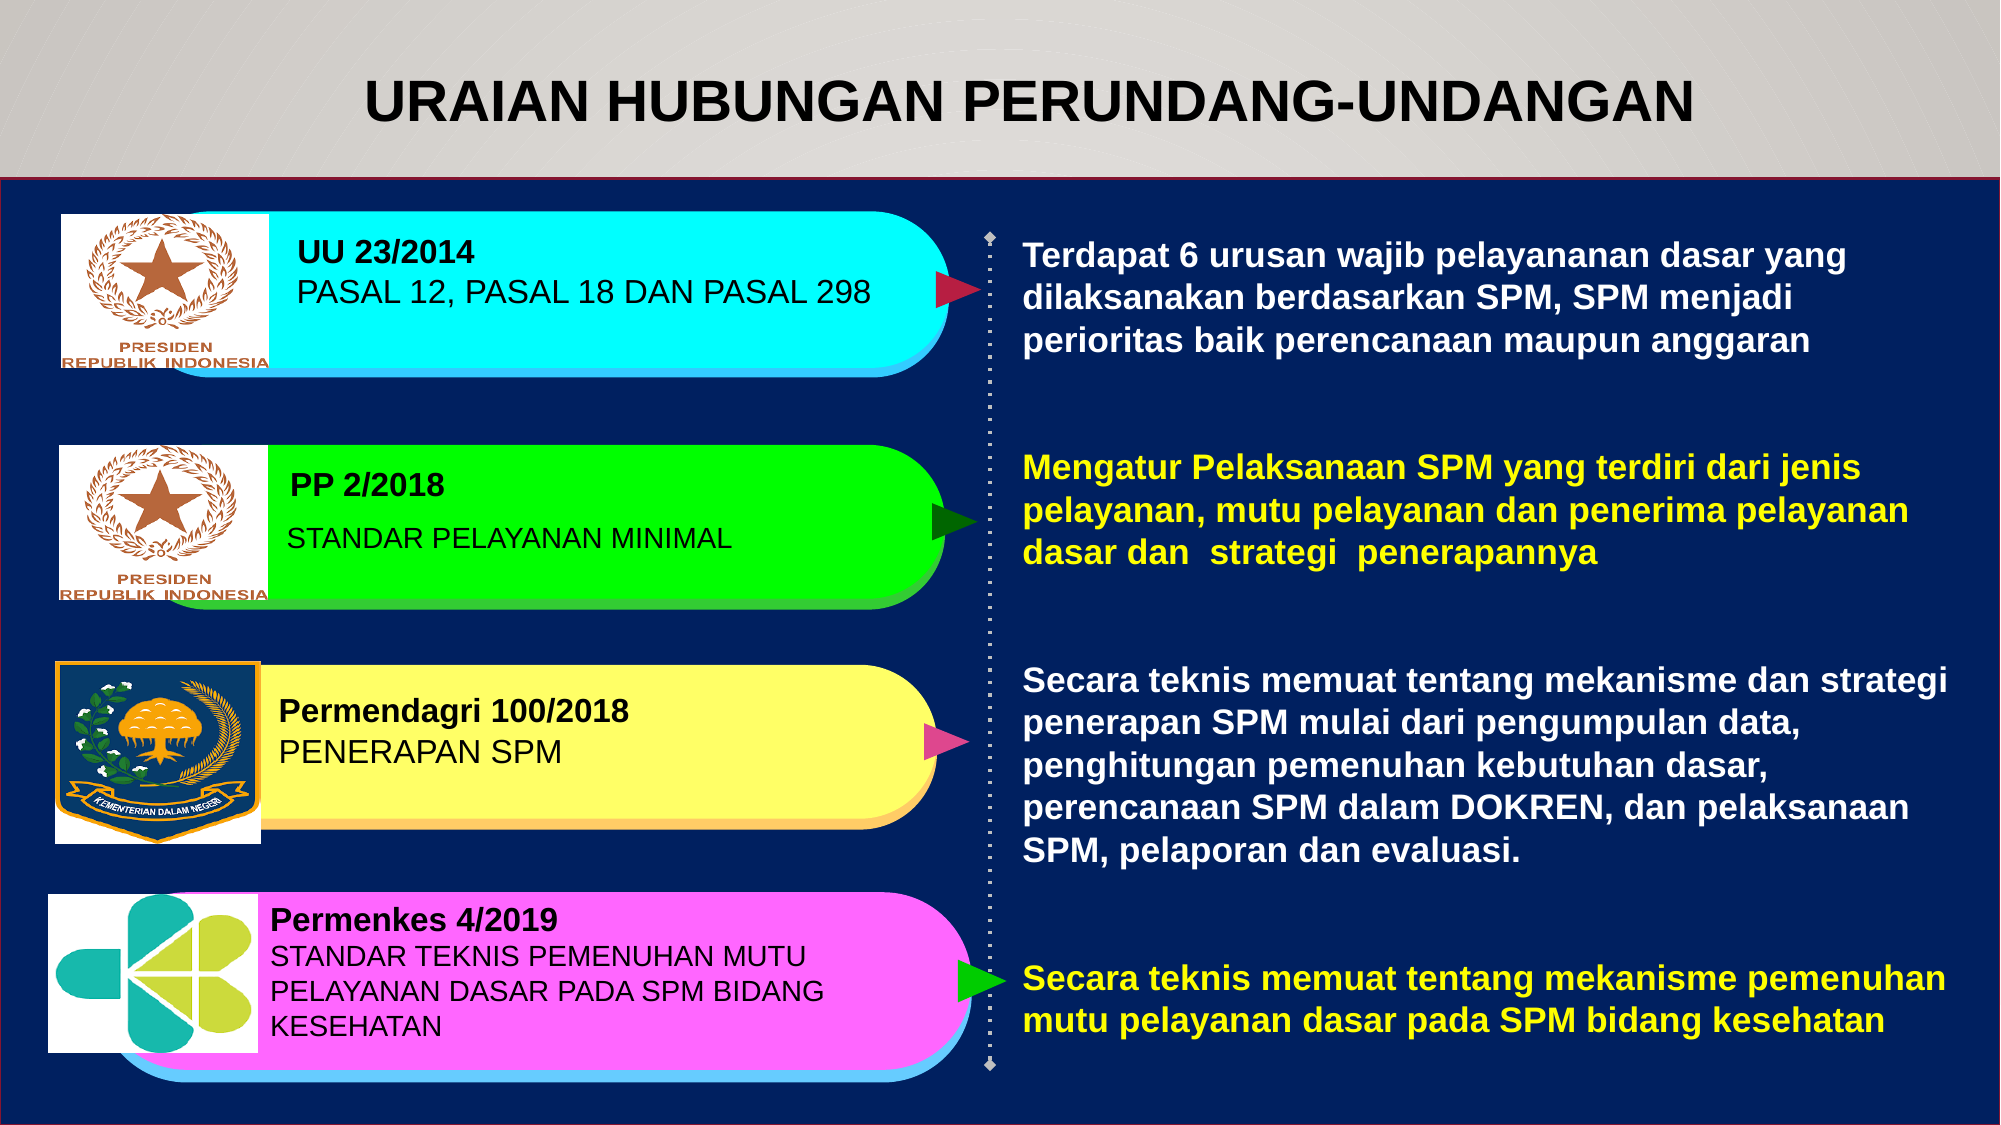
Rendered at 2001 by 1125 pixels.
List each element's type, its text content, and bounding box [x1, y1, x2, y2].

text_box URAIAN HUBUNGAN PERUNDANG-UNDANGAN [59, 49, 2000, 156]
picture [55, 661, 261, 844]
text_box Terdapat 6 urusan wajib pelayananan dasar yang dilaksanakan berdasarkan SPM, SPM menjadi perioritas baik perencanaan maupun anggaran Mengatur Pelaksanaan SPM yang terdiri dari jenis pelayanan, mutu pelayanan dan penerima pelayanan dasar dan strategi penerapannya Secara teknis memuat tentang mekanisme dan strategi penerapan SPM mulai dari pengumpulan data, penghitungan pemenuhan kebutuhan dasar, perencanaan SPM dalam DOKREN, dan pelaksanaan SPM, pelaporan dan evaluasi. Secara teknis memuat tentang mekanisme pemenuhan mutu pelayanan dasar pada SPM bidang kesehatan [1022, 231, 1963, 1040]
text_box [269, 897, 901, 1044]
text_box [286, 462, 931, 555]
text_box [265, 664, 970, 830]
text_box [129, 444, 978, 610]
picture [47, 893, 258, 1053]
picture [61, 214, 269, 368]
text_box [133, 212, 982, 378]
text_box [278, 688, 853, 771]
picture [59, 445, 268, 600]
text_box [97, 891, 1007, 1083]
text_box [296, 229, 895, 312]
text_box [0, 178, 2000, 1125]
